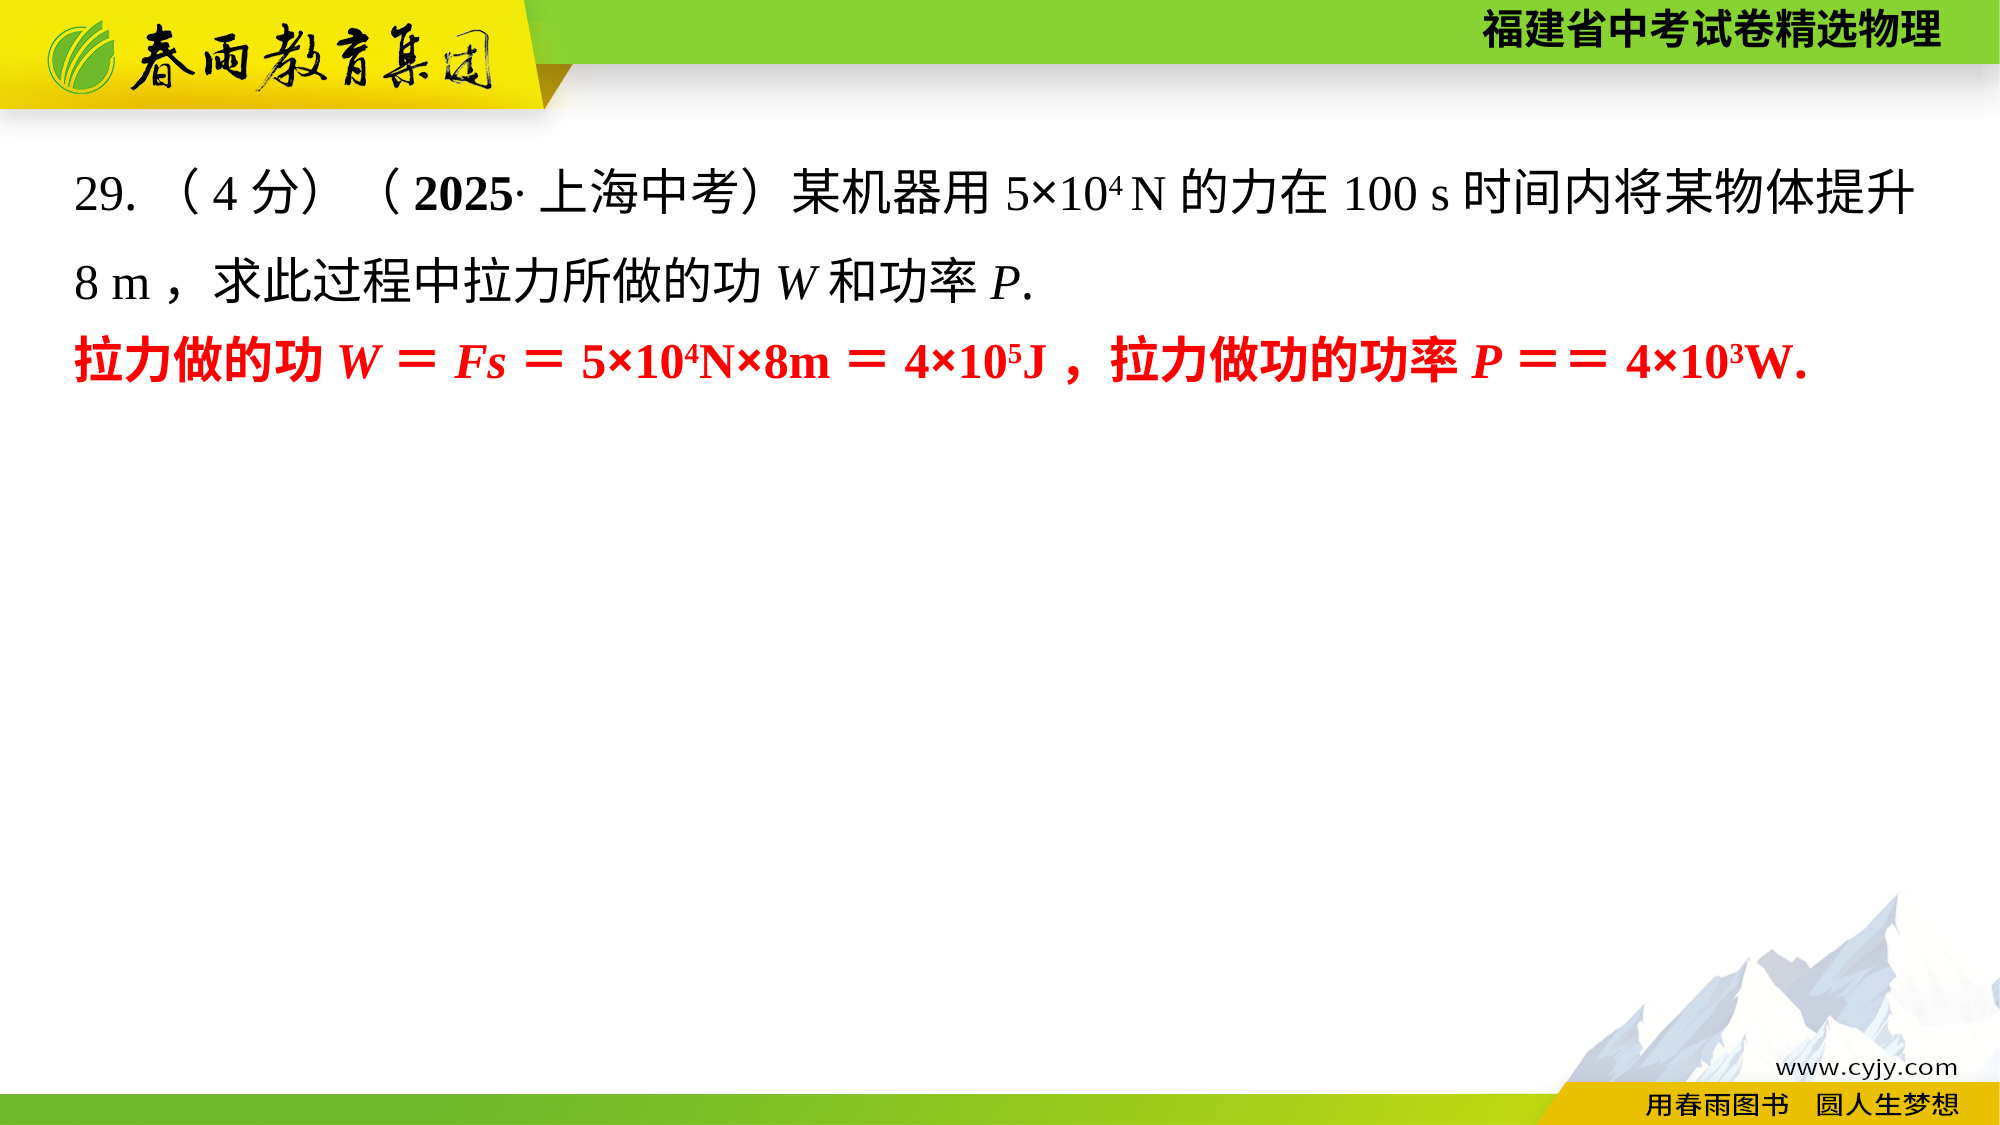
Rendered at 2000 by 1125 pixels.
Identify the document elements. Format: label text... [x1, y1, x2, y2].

list 29.（4分）（2025∙上海中考）某机器用5×104 N的力在100 s时间内将某物体提升8 m，求此过程中拉力所做的功W和功率P. [59, 122, 1944, 320]
picture [0, 0, 2000, 1125]
